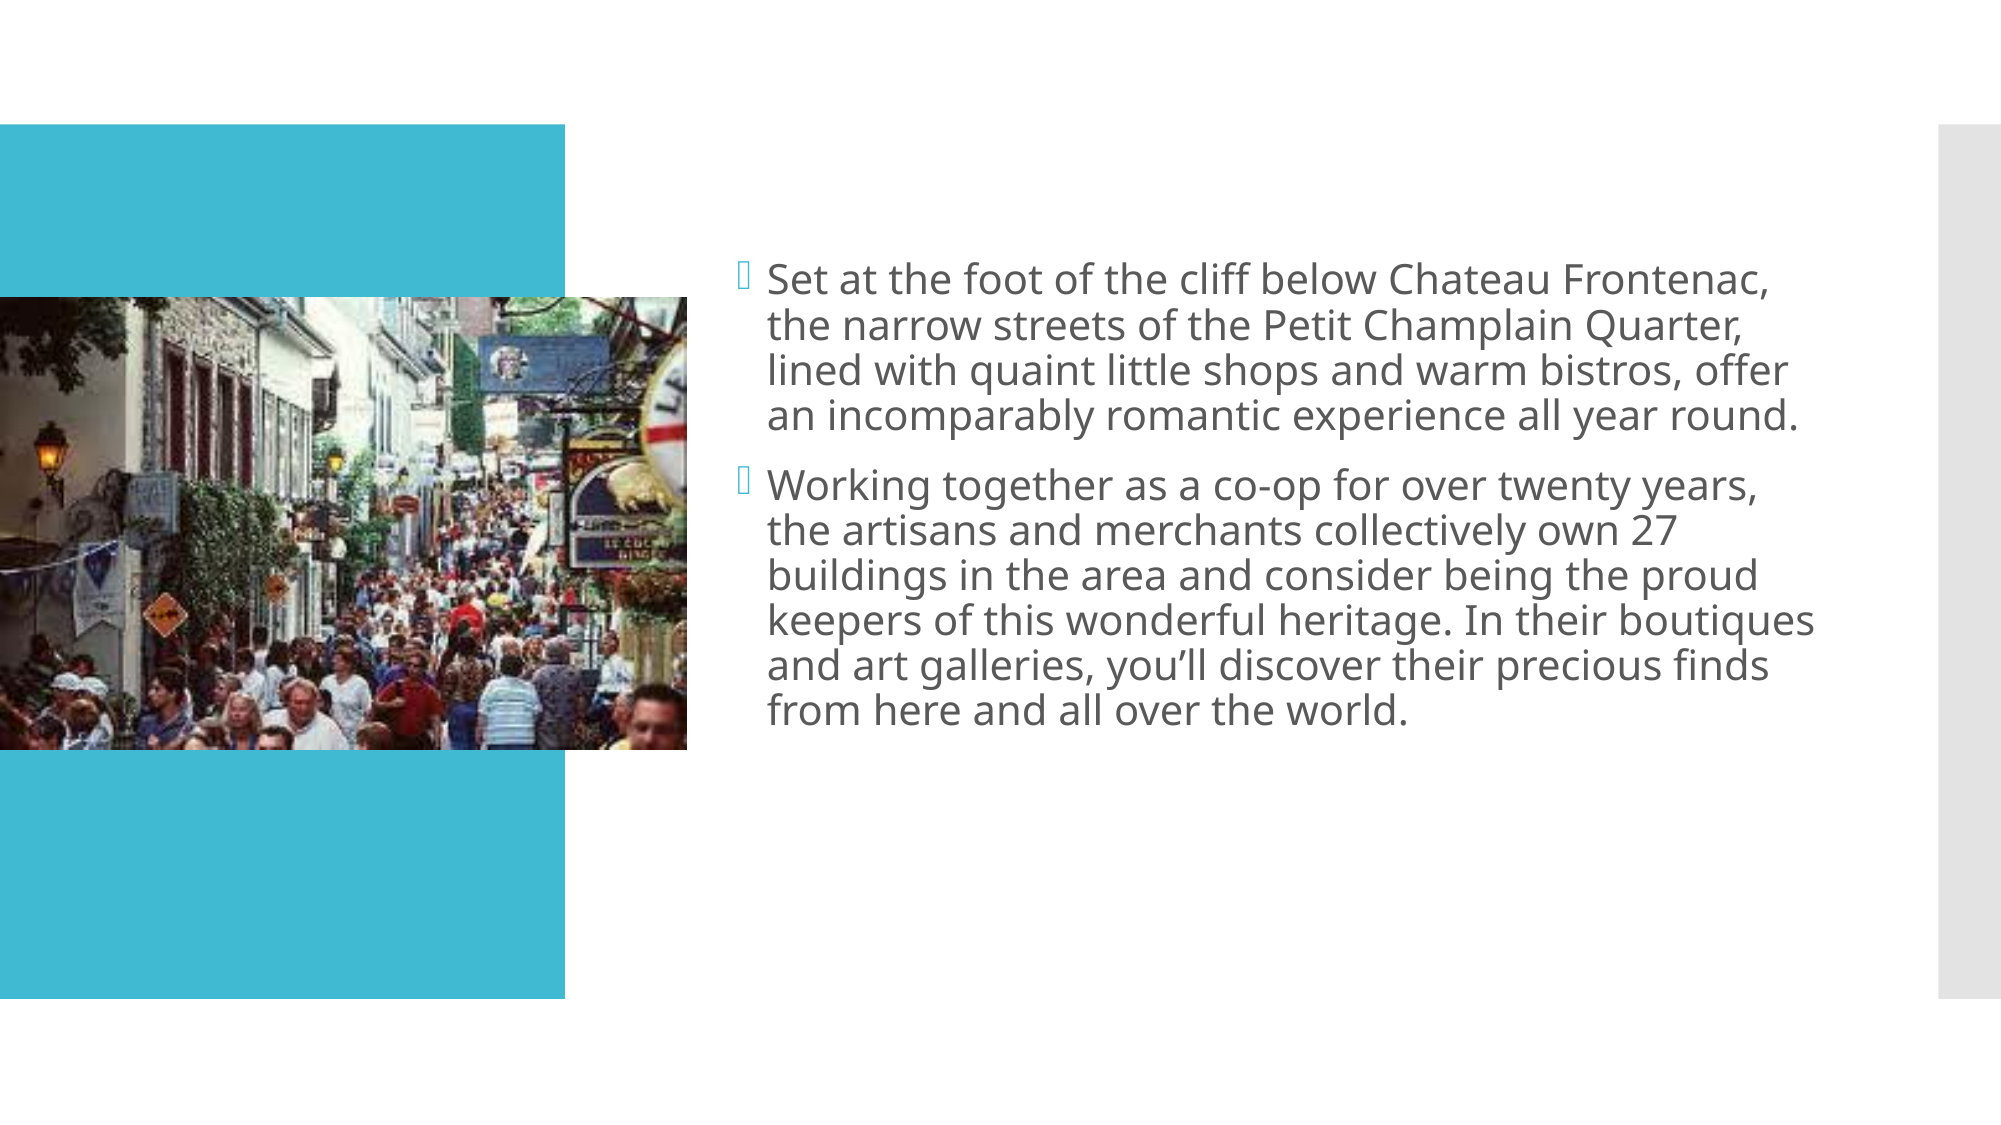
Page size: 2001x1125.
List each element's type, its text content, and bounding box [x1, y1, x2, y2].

list Set at the foot of the cliff below Chateau Frontenac, the narrow streets of the Petit Champlain Quarter, lined with quaint little shops and warm bistros, offer an incomparably romantic experience all year round. Working together as a co-op for over twenty years, the artisans and merchants collectively own 27 buildings in the area and consider being the proud keepers of this wonderful heritage. In their boutiques and art galleries, you’ll discover their precious finds from here and all over the world. [721, 82, 1835, 982]
picture [0, 297, 687, 750]
